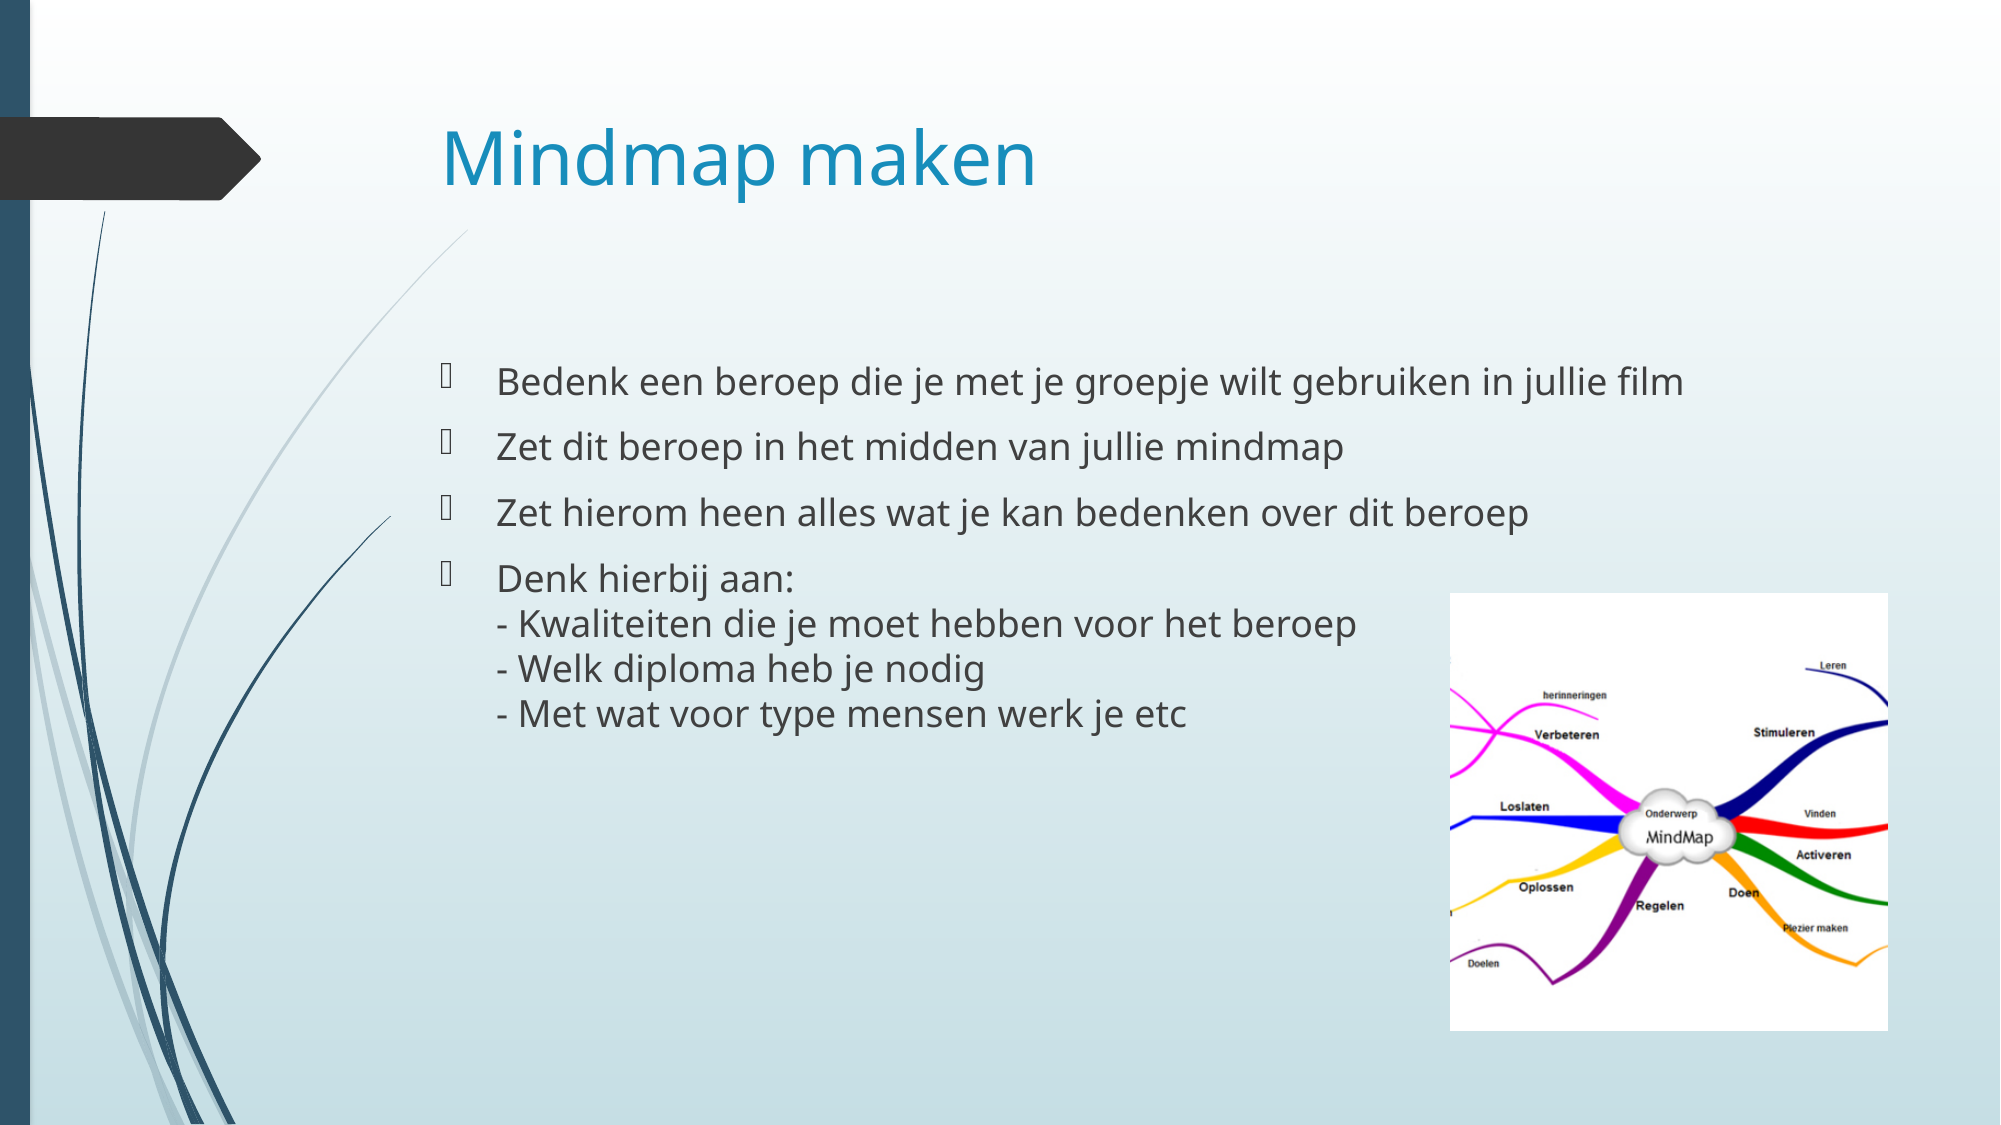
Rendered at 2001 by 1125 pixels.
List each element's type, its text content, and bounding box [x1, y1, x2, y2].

list Bedenk een beroep die je met je groepje wilt gebruiken in jullie film Zet dit beroep in het midden van jullie mindmap Zet hierom heen alles wat je kan bedenken over dit beroep Denk hierbij aan: - Kwaliteiten die je moet hebben voor het beroep - Welk diploma heb je nodig - Met wat voor type mensen werk je etc [424, 350, 1888, 970]
picture [1449, 593, 1888, 1031]
title Mindmap maken [425, 102, 1888, 313]
